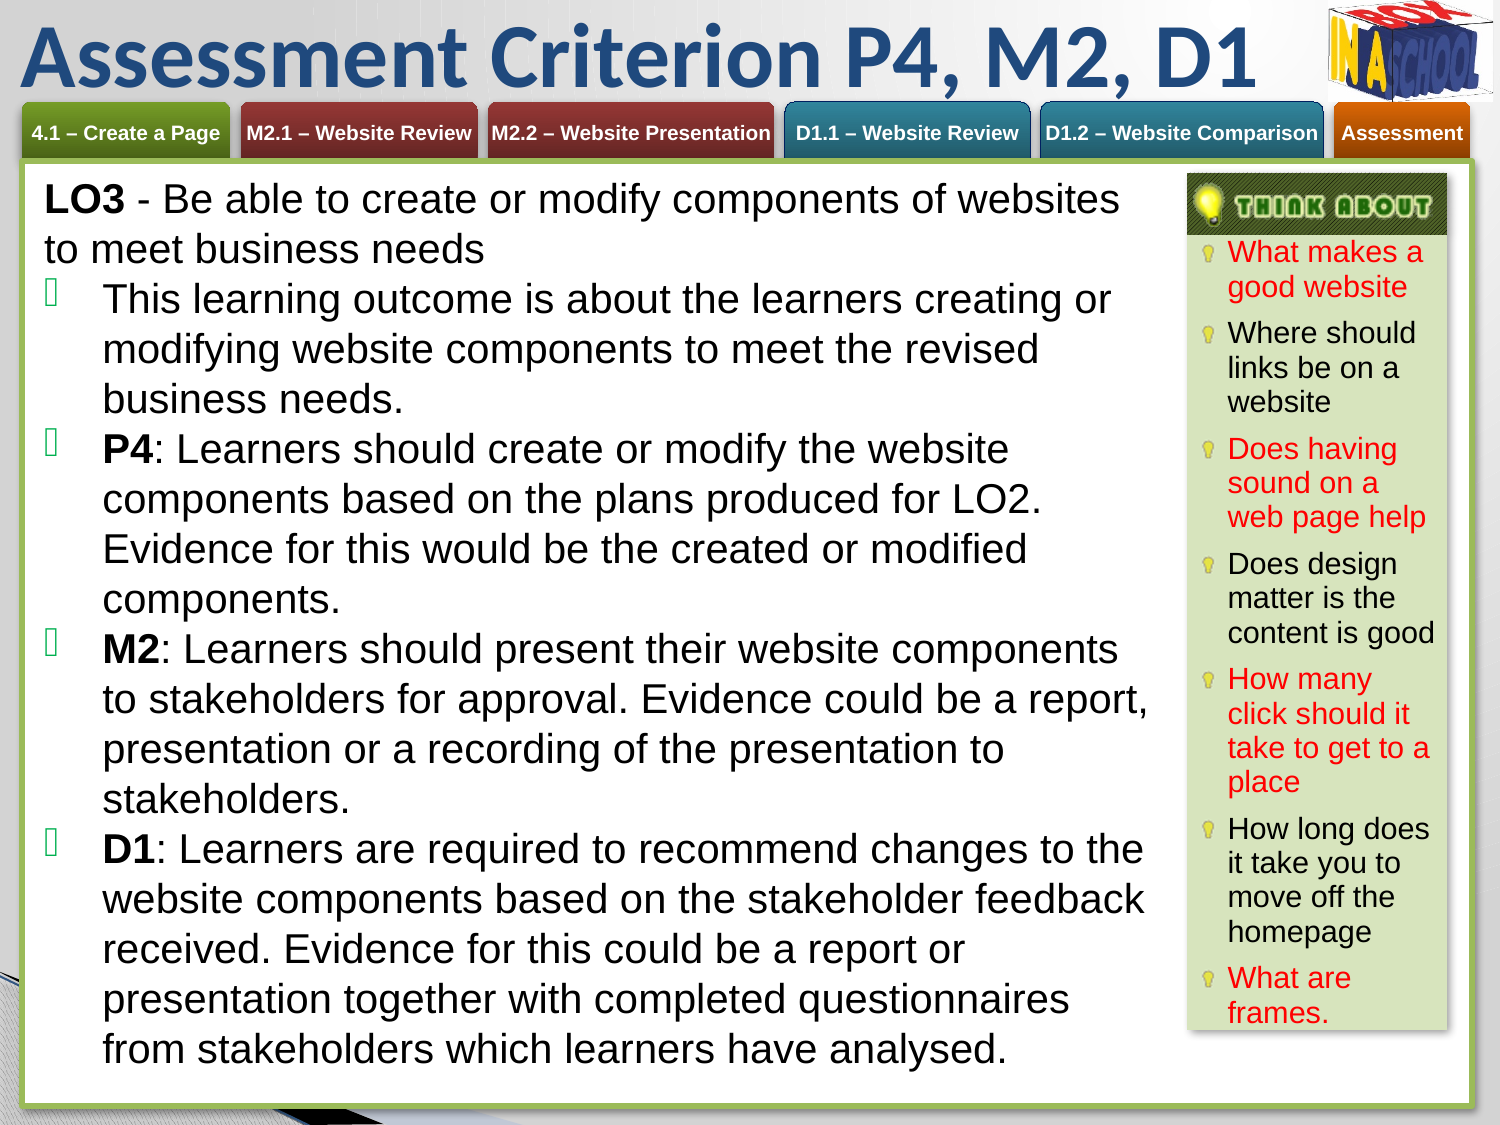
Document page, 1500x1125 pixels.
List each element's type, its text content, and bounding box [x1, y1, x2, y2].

picture [1192, 180, 1436, 232]
table_cell What makes a good website Where should links be on a website Does having sound on a web page help Does design matter is the content is good How many click should it take to get to a place How long does it take you to move off the homepage What are frames. [1187, 235, 1447, 1030]
picture [1198, 437, 1217, 460]
picture [281, 1114, 303, 1125]
picture [1328, 0, 1494, 102]
picture [1198, 553, 1217, 575]
picture [1198, 668, 1217, 690]
picture [1198, 241, 1217, 264]
picture [1198, 817, 1217, 840]
picture [1198, 322, 1217, 345]
table_header [1187, 173, 1447, 235]
text_box Assessment Criterion P4, M2, D1 [5, 0, 1306, 102]
picture [1198, 967, 1217, 989]
text_box LO3 - Be able to create or modify components of websites to meet business needs This learning outcome is about the learners creating or modifying website components to meet the revised business needs. P4: Learners should create or modify the website components based on the plans produced for LO2. Evidence for this would be the created or modified components. M2: Learners should present their website components to stakeholders for approval. Evidence could be a report, presentation or a recording of the presentation to stakeholders. D1: Learners are required to recommend changes to the website components based on the stakeholder feedback received. Evidence for this could be a report or presentation together with completed questionnaires from stakeholders which learners have analysed. [29, 164, 1176, 1080]
